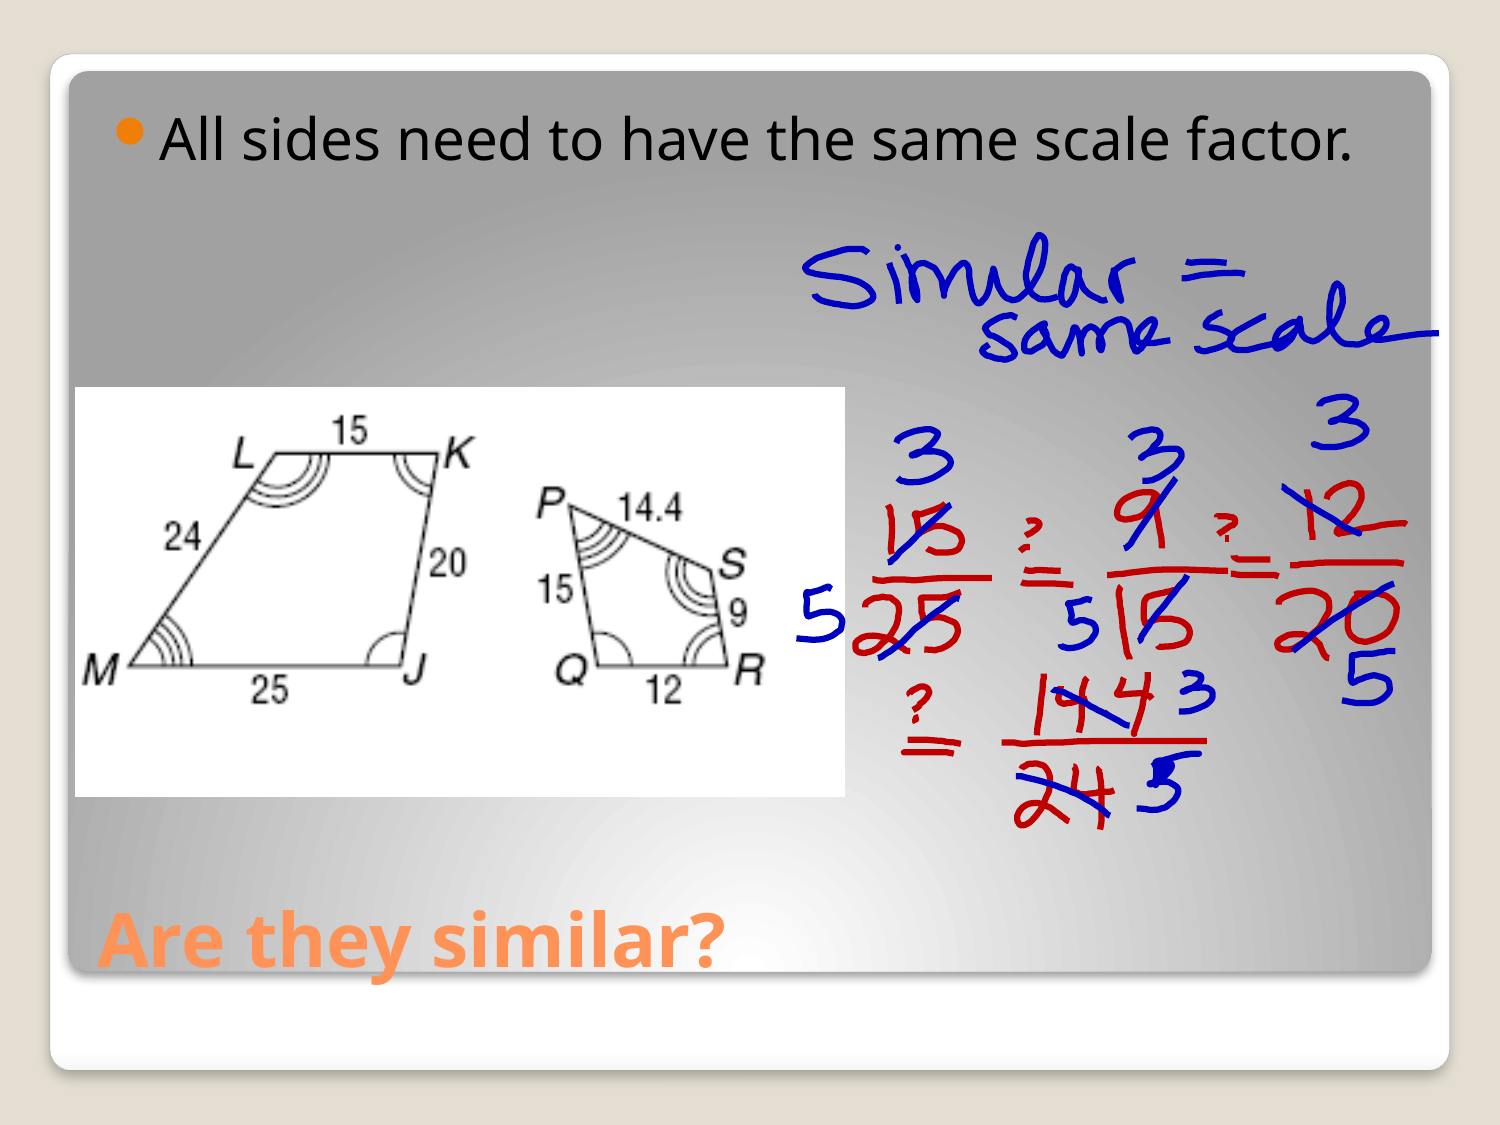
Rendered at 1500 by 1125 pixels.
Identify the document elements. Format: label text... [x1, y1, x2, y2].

text_box [1146, 693, 1153, 700]
text_box [1349, 592, 1374, 607]
text_box [1311, 638, 1330, 659]
text_box [1116, 677, 1143, 696]
text_box [1016, 785, 1070, 827]
text_box [1001, 740, 1207, 745]
text_box [1051, 688, 1130, 727]
text_box [1099, 812, 1103, 830]
text_box [1072, 765, 1100, 796]
text_box [1019, 546, 1030, 552]
text_box [895, 428, 952, 484]
text_box [1228, 282, 1439, 351]
text_box [854, 596, 900, 654]
text_box [1230, 572, 1279, 578]
text_box [1216, 515, 1236, 535]
text_box [914, 716, 919, 724]
text_box [1185, 260, 1227, 264]
text_box [804, 248, 875, 307]
text_box [919, 591, 962, 621]
text_box [1025, 519, 1041, 537]
text_box [1081, 677, 1088, 701]
text_box [903, 751, 954, 755]
text_box [1325, 482, 1408, 531]
text_box [1281, 485, 1360, 535]
text_box [1155, 501, 1163, 549]
text_box [1154, 752, 1200, 786]
text_box [1116, 491, 1160, 521]
text_box [1346, 593, 1398, 643]
text_box [924, 604, 959, 652]
text_box [1335, 526, 1352, 535]
text_box [1098, 767, 1103, 808]
text_box [1129, 428, 1183, 482]
text_box [1060, 265, 1108, 306]
text_box [1107, 568, 1229, 576]
text_box [981, 314, 1018, 361]
text_box [1143, 589, 1175, 625]
text_box [1154, 592, 1191, 648]
text_box [1036, 673, 1045, 736]
title Are they similar? [82, 817, 1425, 990]
text_box [908, 685, 930, 711]
text_box [1059, 598, 1097, 649]
text_box [907, 738, 962, 745]
text_box [1306, 489, 1311, 503]
text_box [1130, 731, 1138, 737]
text_box [1196, 311, 1232, 353]
text_box [1308, 506, 1314, 540]
text_box [1178, 671, 1214, 713]
text_box [1233, 555, 1271, 561]
text_box [1015, 775, 1111, 817]
text_box [877, 597, 960, 659]
text_box [1290, 561, 1405, 566]
text_box [1020, 762, 1051, 783]
text_box [1023, 318, 1171, 357]
list All sides need to have the same scale factor. [82, 86, 1425, 774]
text_box [872, 577, 992, 582]
text_box [1341, 650, 1396, 704]
text_box [922, 516, 963, 554]
text_box [1292, 582, 1395, 652]
text_box [1057, 693, 1077, 705]
text_box [1021, 581, 1074, 586]
text_box [888, 262, 900, 304]
text_box [1181, 272, 1246, 280]
text_box [902, 234, 1059, 305]
text_box [887, 504, 893, 555]
text_box [1059, 686, 1081, 699]
text_box [1276, 589, 1330, 651]
text_box [887, 504, 952, 564]
picture [74, 387, 845, 797]
text_box [894, 244, 902, 251]
text_box [1110, 259, 1136, 302]
text_box [1136, 762, 1180, 811]
text_box [913, 502, 946, 533]
text_box [1023, 568, 1061, 572]
text_box [1078, 704, 1084, 733]
text_box [1117, 585, 1131, 660]
text_box [1137, 574, 1188, 642]
text_box [899, 643, 911, 652]
text_box [1102, 783, 1115, 793]
text_box [1123, 477, 1177, 550]
text_box [1312, 395, 1368, 448]
text_box [1133, 672, 1149, 731]
